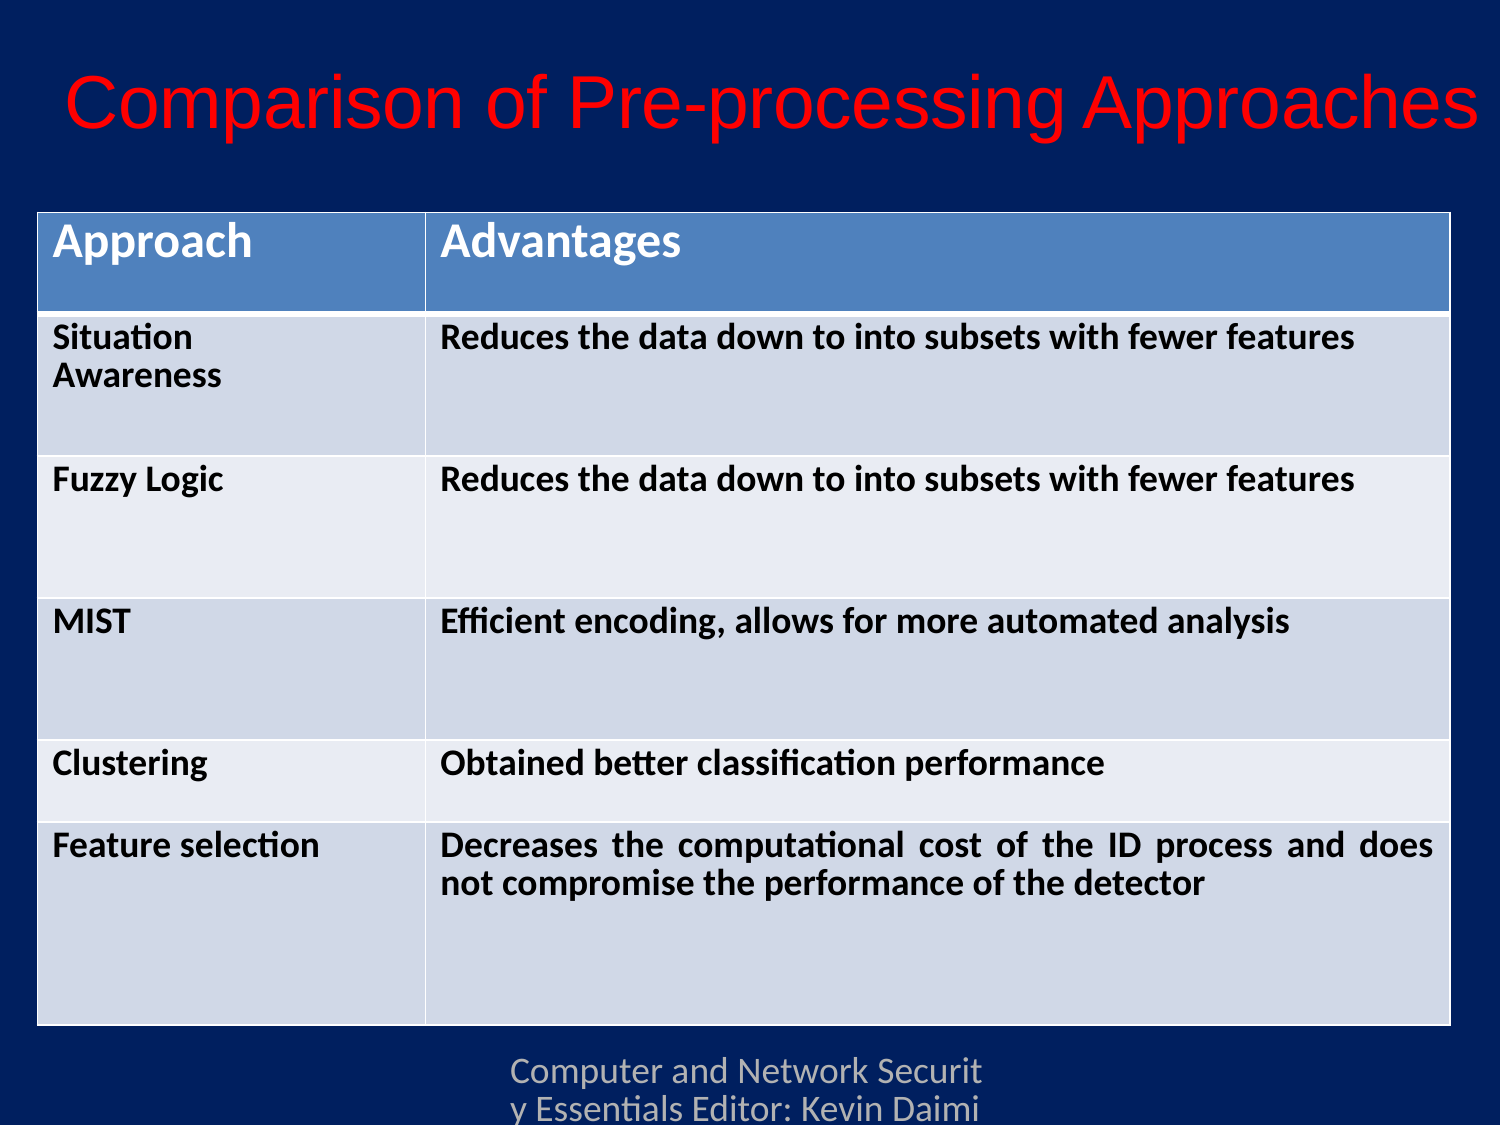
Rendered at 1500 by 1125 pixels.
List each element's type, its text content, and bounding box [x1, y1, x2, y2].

table_cell Situation Awareness [38, 317, 425, 455]
table_header Advantages [426, 213, 1449, 311]
table_cell Obtained better classification performance [426, 741, 1449, 821]
table_cell Reduces the data down to into subsets with fewer features [426, 317, 1449, 455]
table_header Approach [38, 213, 425, 311]
footer Computer and Network Security Essentials Editor: Kevin Daimi Associate Editors: Guillermo Francia, Levent Ertaul, Luis H. Encinas, Eman El-Sheikh Published by Springer [510, 1046, 990, 1103]
table_cell MIST [38, 599, 425, 739]
table_cell Fuzzy Logic [38, 457, 425, 597]
table_cell Feature selection [38, 823, 425, 1024]
table_cell Efficient encoding, allows for more automated analysis [426, 599, 1449, 739]
title Comparison of Pre-processing Approaches [44, 53, 1500, 236]
table_cell Clustering [38, 741, 425, 821]
table_cell Decreases the computational cost of the ID process and does not compromise the performance of the detector [426, 823, 1449, 1024]
table_cell Reduces the data down to into subsets with fewer features [426, 457, 1449, 597]
